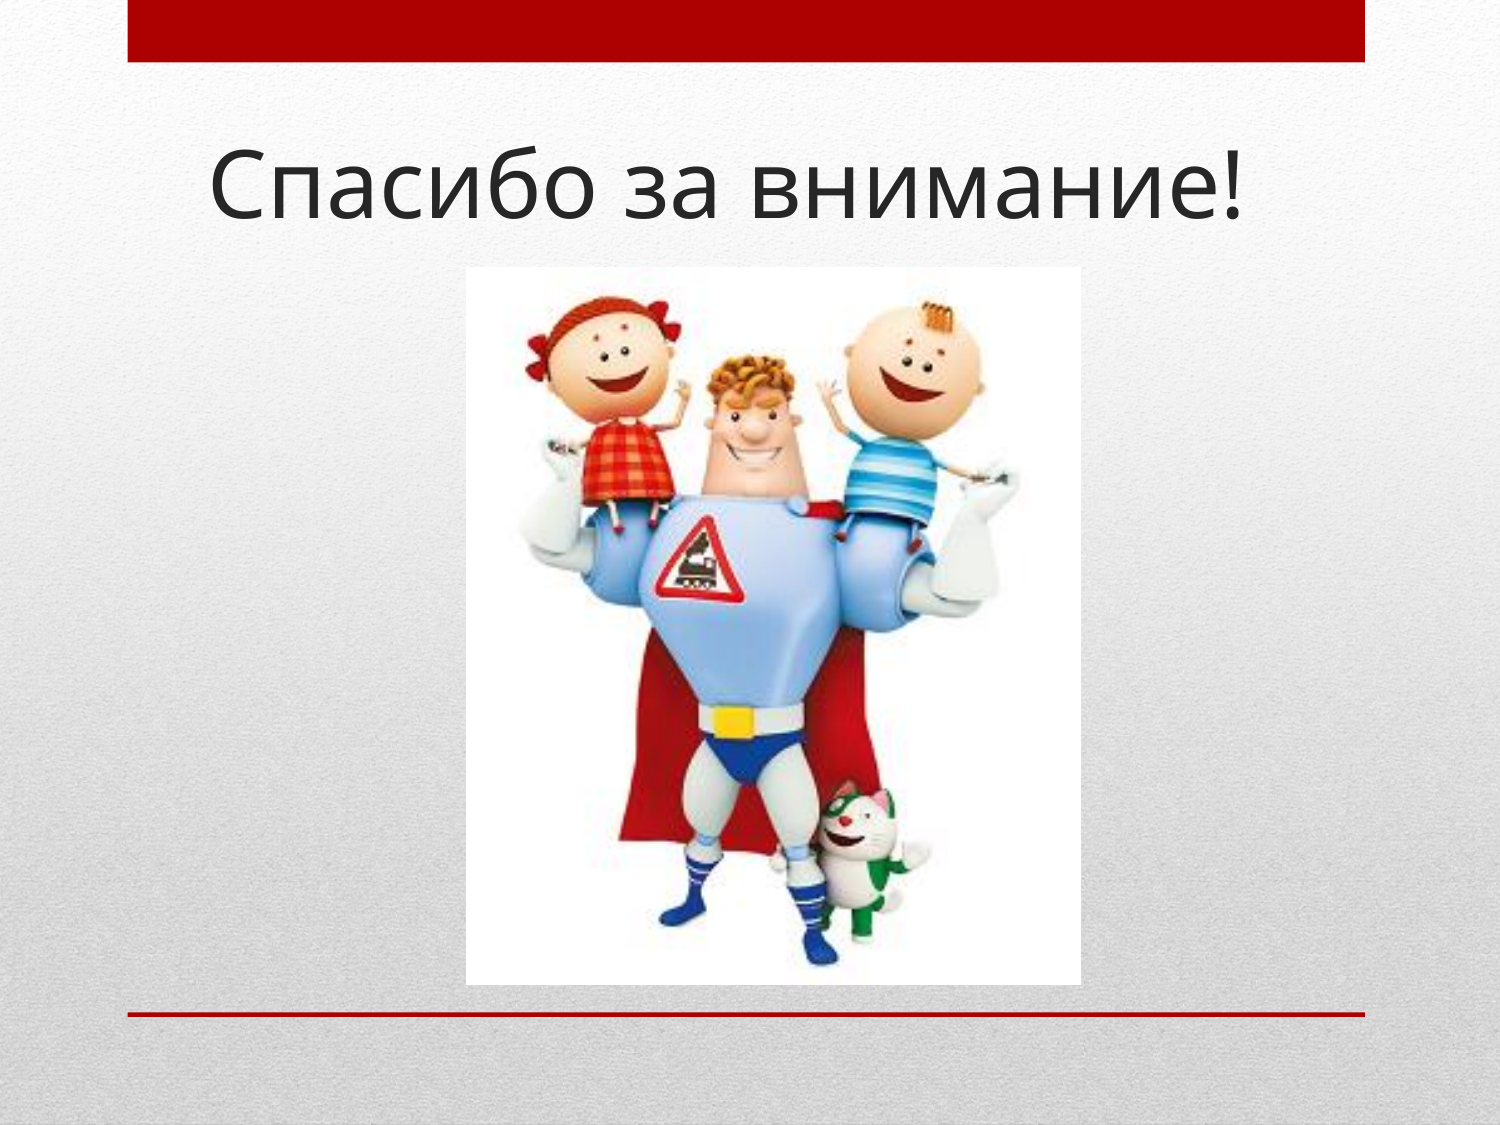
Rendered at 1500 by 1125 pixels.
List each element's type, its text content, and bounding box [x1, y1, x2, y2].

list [465, 266, 1082, 985]
title Спасибо за внимание! [183, 113, 1296, 245]
